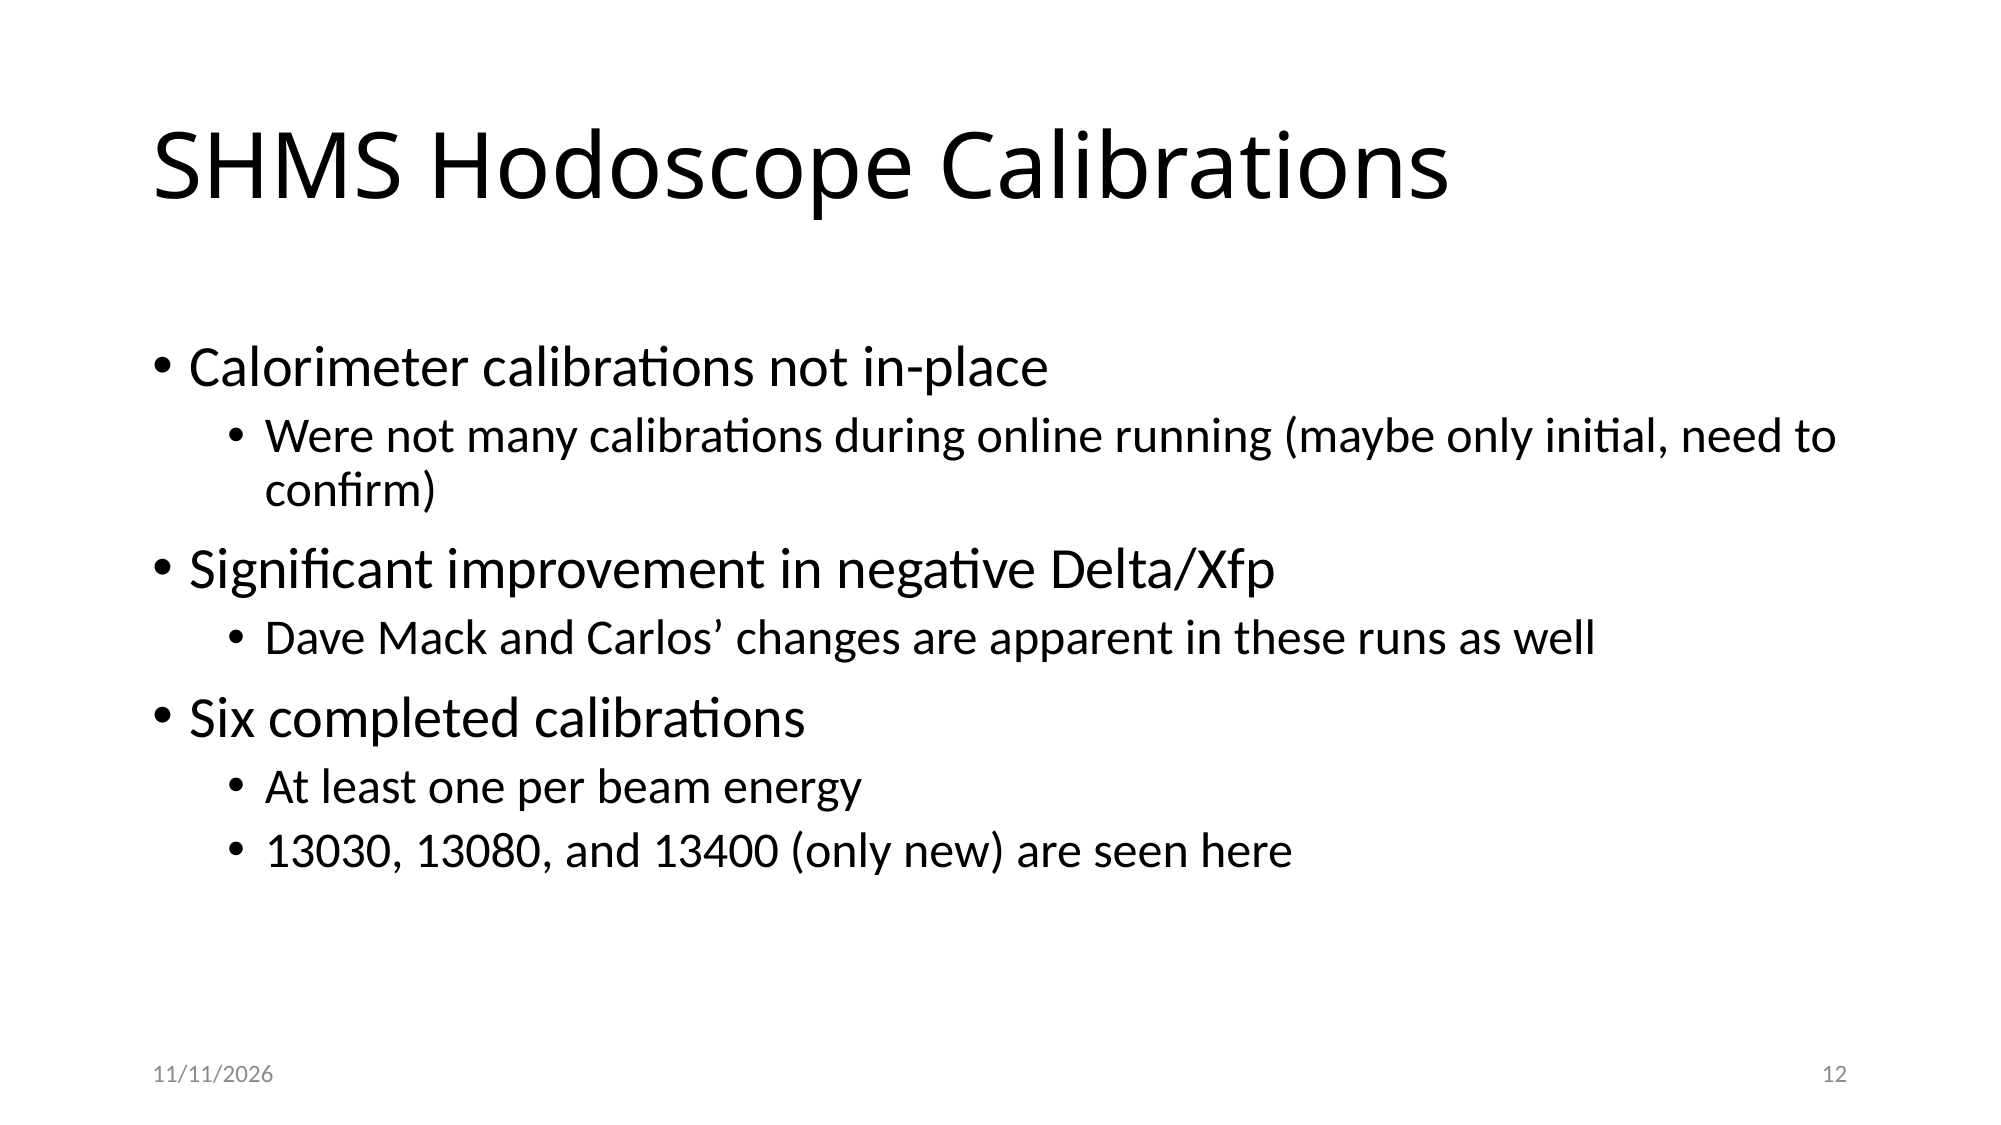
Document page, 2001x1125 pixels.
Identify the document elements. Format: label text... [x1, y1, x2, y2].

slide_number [137, 1043, 588, 1103]
title SHMS Hodoscope Calibrations [137, 59, 1863, 278]
list Calorimeter calibrations not in-place Were not many calibrations during online running (maybe only initial, need to confirm) Significant improvement in negative Delta/Xfp Dave Mack and Carlos’ changes are apparent in these runs as well Six completed calibrations At least one per beam energy 13030, 13080, and 13400 (only new) are seen here [137, 328, 1863, 1043]
slide_number 12 [1412, 1043, 1863, 1103]
